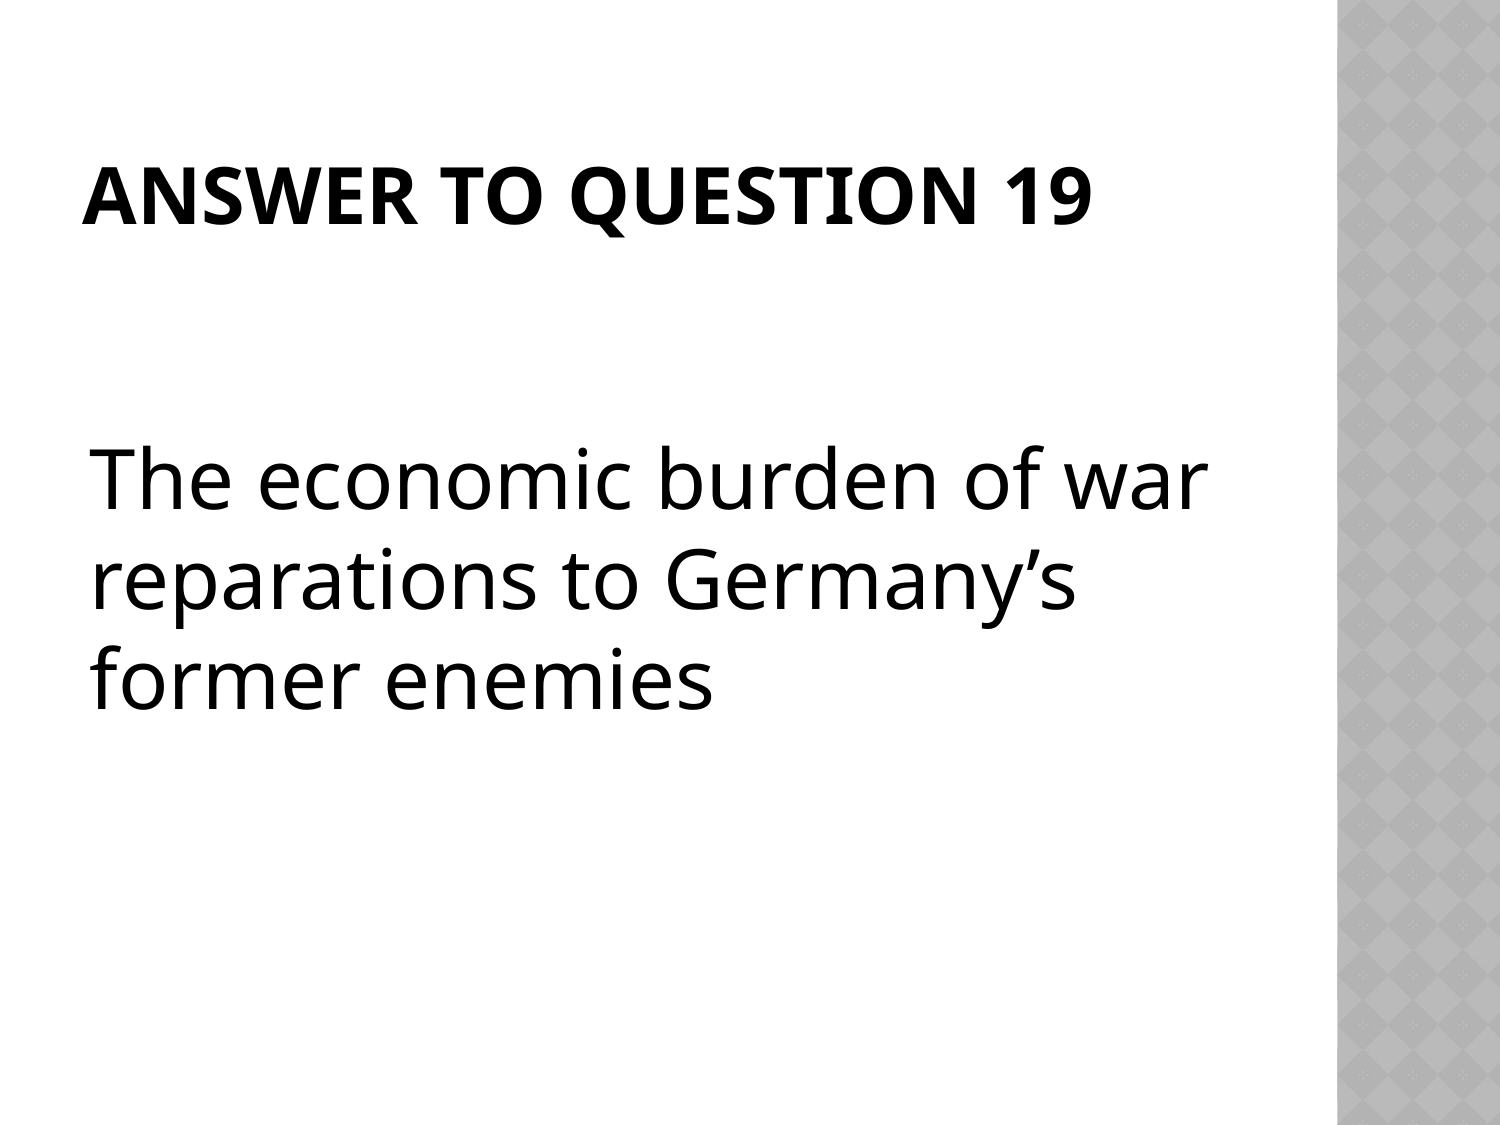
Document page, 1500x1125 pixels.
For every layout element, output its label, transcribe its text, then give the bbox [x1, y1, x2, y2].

list The economic burden of war reparations to Germany’s former enemies [75, 264, 1263, 1059]
title Answer to Question 19 [75, 52, 1263, 240]
